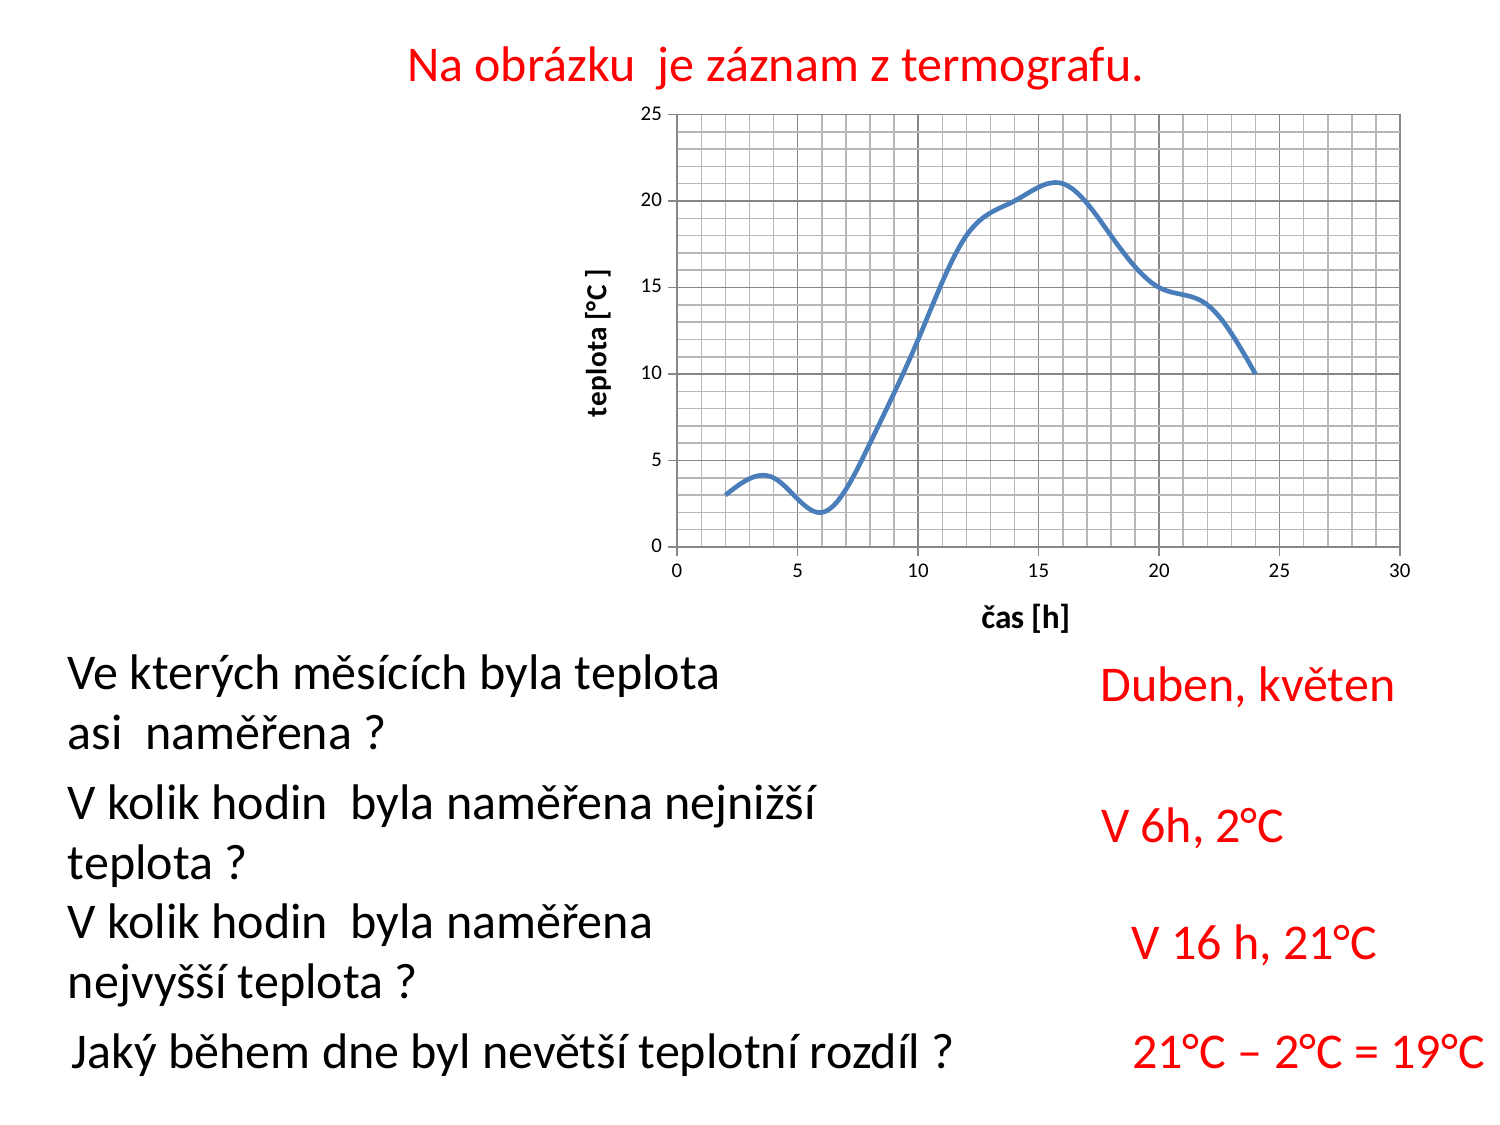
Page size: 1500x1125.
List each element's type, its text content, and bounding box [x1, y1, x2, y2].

text_box V kolik hodin byla naměřena nejnižší teplota ? [53, 761, 833, 881]
text_box Duben, květen [1085, 680, 1411, 719]
text_box V 6h, 2°C [1086, 785, 1300, 861]
text_box 21°C – 2°C = 19°C [1117, 1011, 1500, 1087]
text_box V kolik hodin byla naměřena nejvyšší teplota ? [53, 881, 833, 1017]
text_box Na obrázku je záznam z termografu. [392, 24, 1160, 160]
text_box Jaký během dne byl nevětší teplotní rozdíl ? [57, 1011, 971, 1087]
text_box V 16 h, 21°C [1117, 901, 1393, 977]
chart [548, 92, 1429, 672]
text_box Ve kterých měsících byla teplota asi naměřena ? [53, 632, 776, 767]
